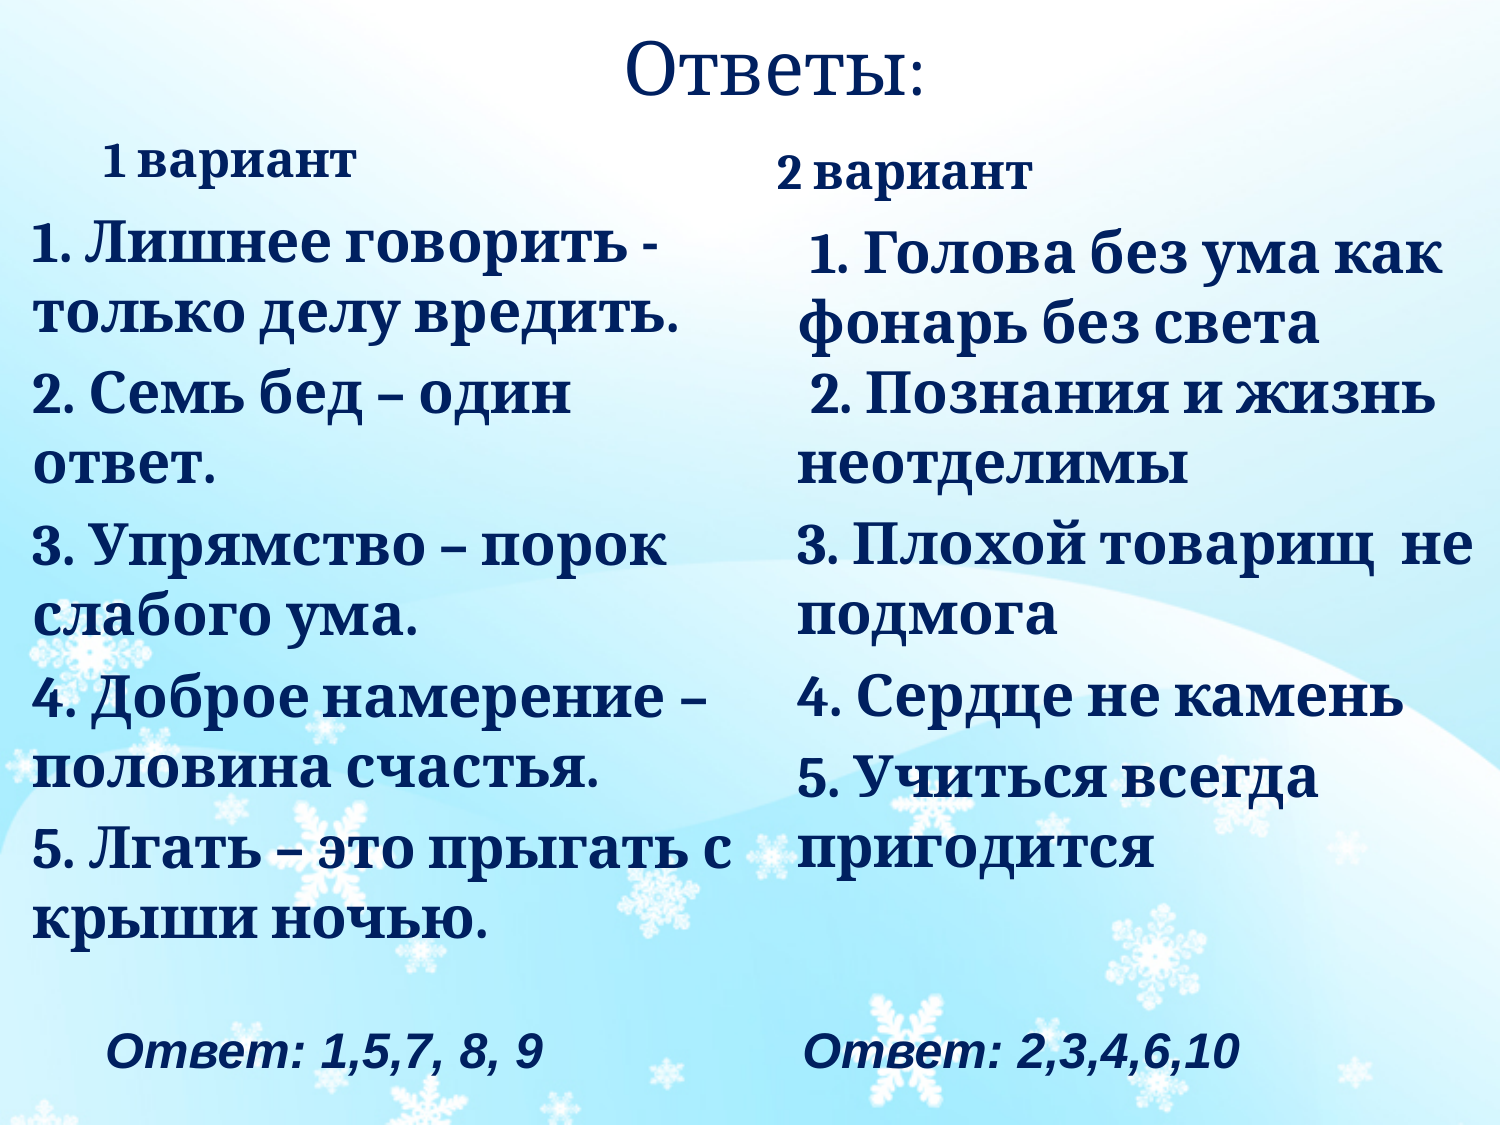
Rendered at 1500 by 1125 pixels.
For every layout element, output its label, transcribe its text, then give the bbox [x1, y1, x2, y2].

text_box Ответ: 1,5,7, 8, 9 [90, 1011, 559, 1087]
list 1 вариант [88, 90, 752, 195]
picture [0, 0, 1500, 1125]
list 1. Голова без ума как фонарь без света 2. Познания и жизнь неотделимы 3. Плохой товарищ не подмога 4. Сердце не камень 5. Учиться всегда пригодится [782, 208, 1500, 1012]
title Ответы: [100, 0, 1451, 160]
list 2 вариант [761, 101, 1425, 207]
list 1. Лишнее говорить - только делу вредить. 2. Семь бед – один ответ. 3. Упрямство – порок слабого ума. 4. Доброе намерение – половина счастья. 5. Лгать – это прыгать с крыши ночью. [17, 196, 762, 1012]
text_box Ответ: 2,3,4,6,10 [787, 1011, 1256, 1087]
